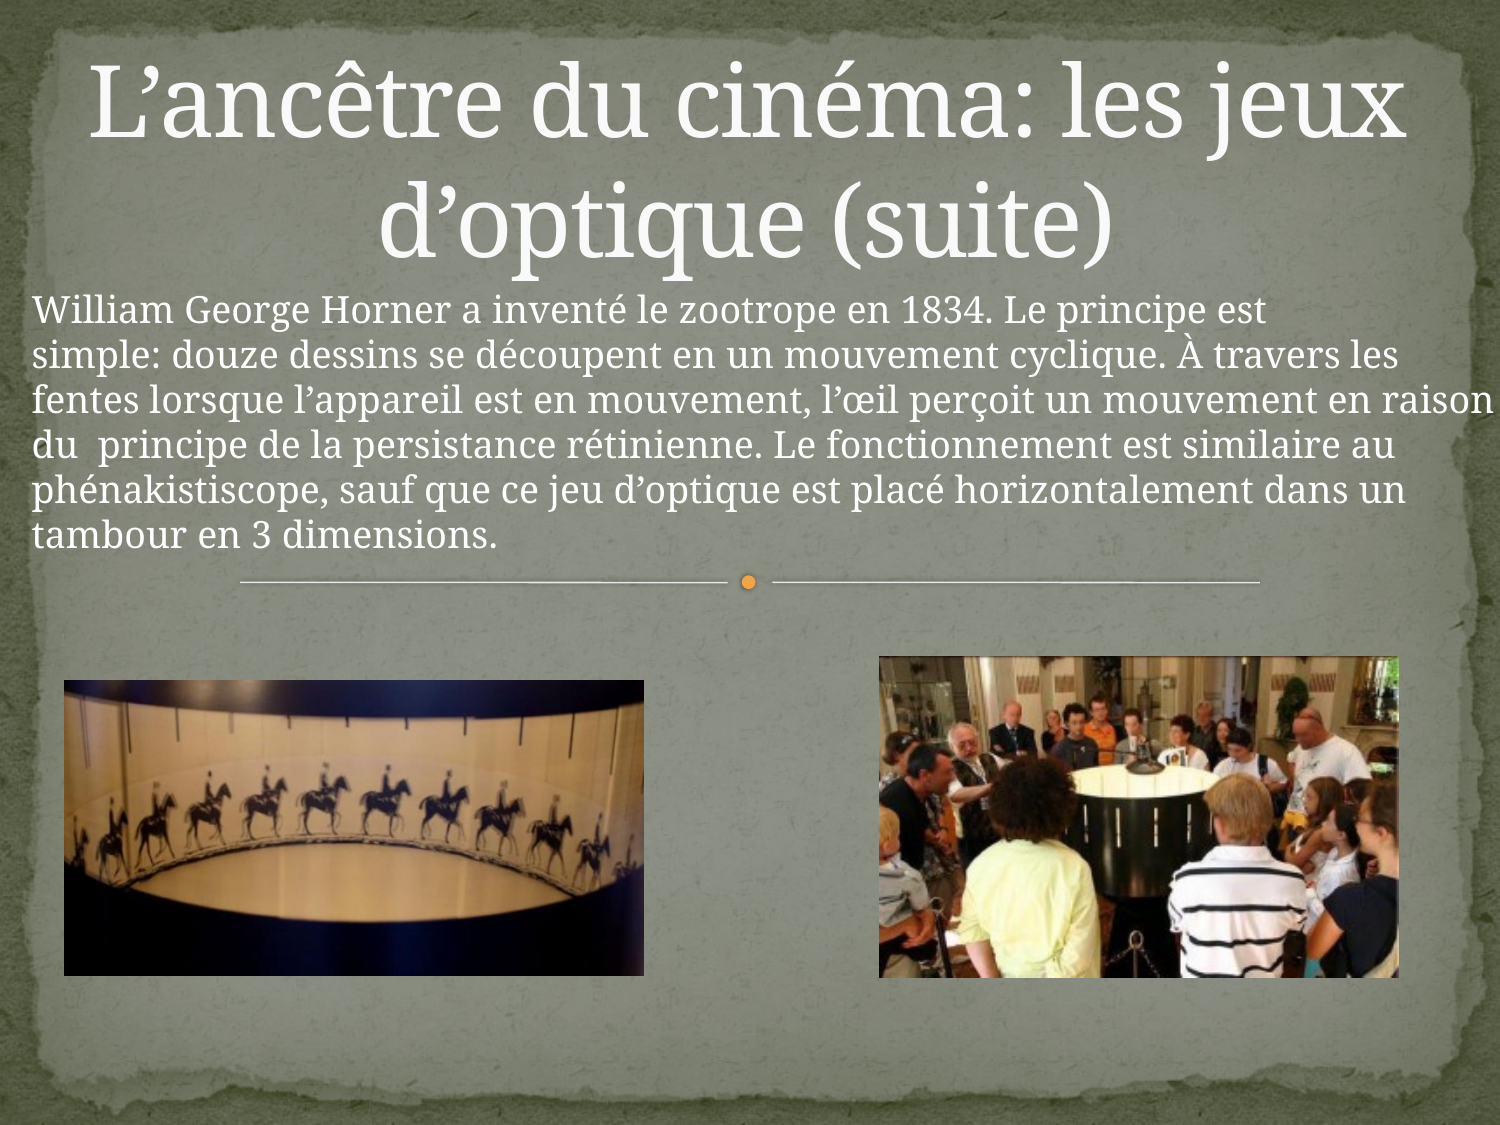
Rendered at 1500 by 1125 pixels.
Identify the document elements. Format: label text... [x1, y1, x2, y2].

picture [64, 680, 644, 976]
title L’ancêtre du cinéma: les jeux d’optique (suite) [64, 137, 1428, 278]
picture [879, 656, 1399, 978]
text_box William George Horner a inventé le zootrope en 1834. Le principe est simple: douze dessins se découpent en un mouvement cyclique. À travers les fentes lorsque l’appareil est en mouvement, l’œil perçoit un mouvement en raison du principe de la persistance rétinienne. Le fonctionnement est similaire au phénakistiscope, sauf que ce jeu d’optique est placé horizontalement dans un tambour en 3 dimensions. [16, 278, 1500, 699]
